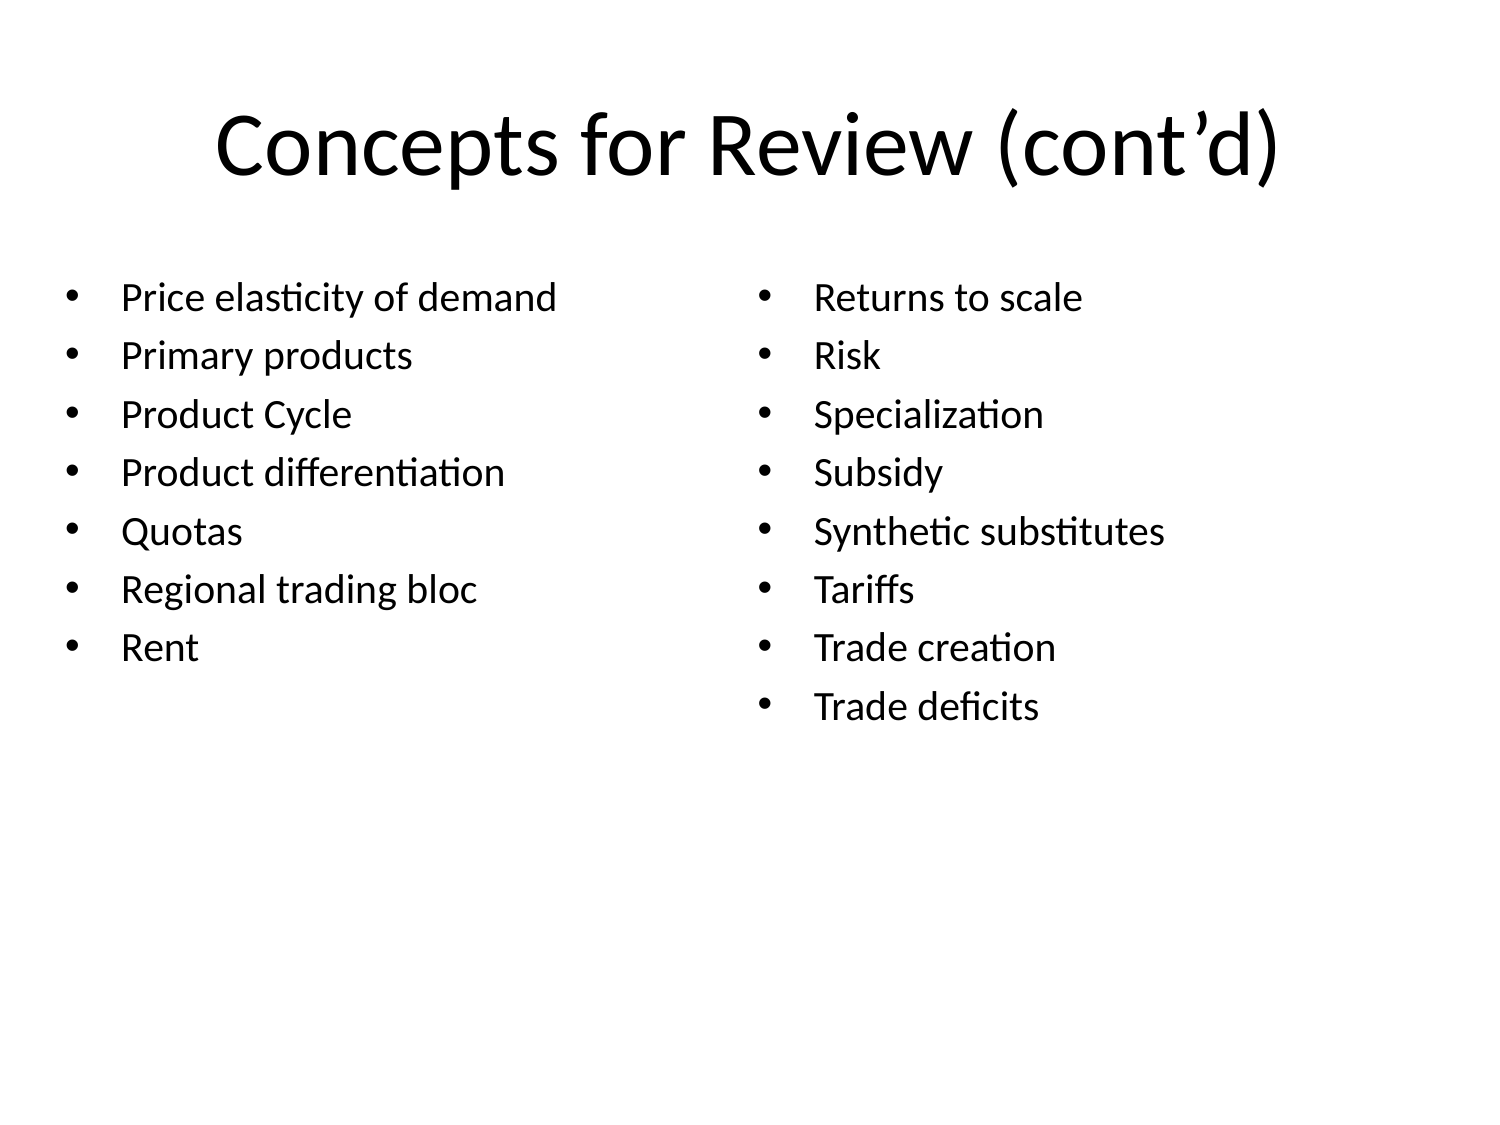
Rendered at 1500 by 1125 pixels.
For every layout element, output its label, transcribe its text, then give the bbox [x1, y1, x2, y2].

list Price elasticity of demand Primary products Product Cycle Product differentiation Quotas Regional trading bloc Rent [50, 262, 719, 1013]
title Concepts for Review (cont’d) [75, 45, 1425, 233]
list Returns to scale Risk Specialization Subsidy Synthetic substitutes Tariffs Trade creation Trade deficits [742, 262, 1411, 1013]
